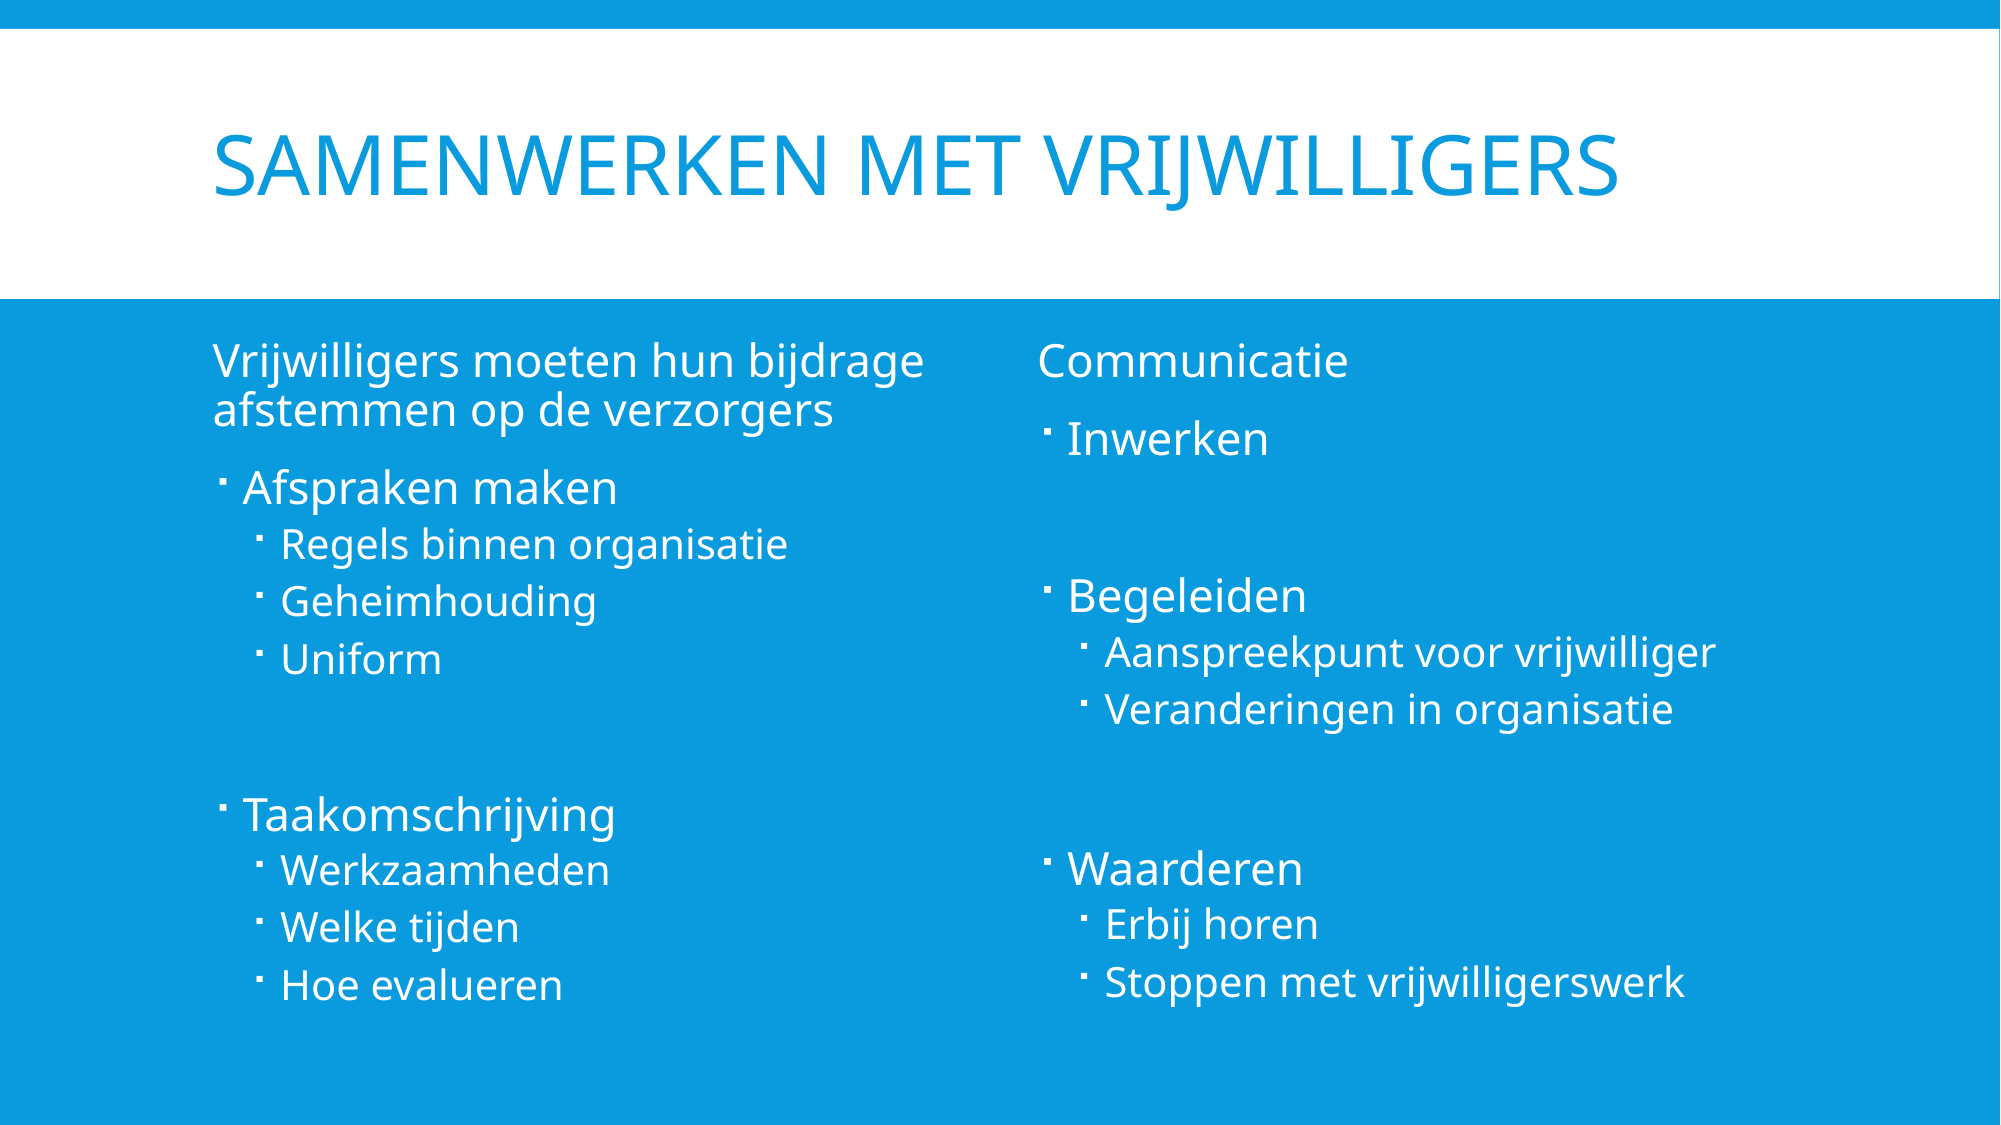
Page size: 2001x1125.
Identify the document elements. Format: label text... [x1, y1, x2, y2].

list Communicatie Inwerken Begeleiden Aanspreekpunt voor vrijwilliger Veranderingen in organisatie Waarderen Erbij horen Stoppen met vrijwilligerswerk [1022, 329, 1803, 1020]
list Vrijwilligers moeten hun bijdrage afstemmen op de verzorgers Afspraken maken Regels binnen organisatie Geheimhouding Uniform Taakomschrijving Werkzaamheden Welke tijden Hoe evalueren [197, 329, 978, 1020]
title Samenwerken met vrijwilligers [197, 46, 1803, 295]
